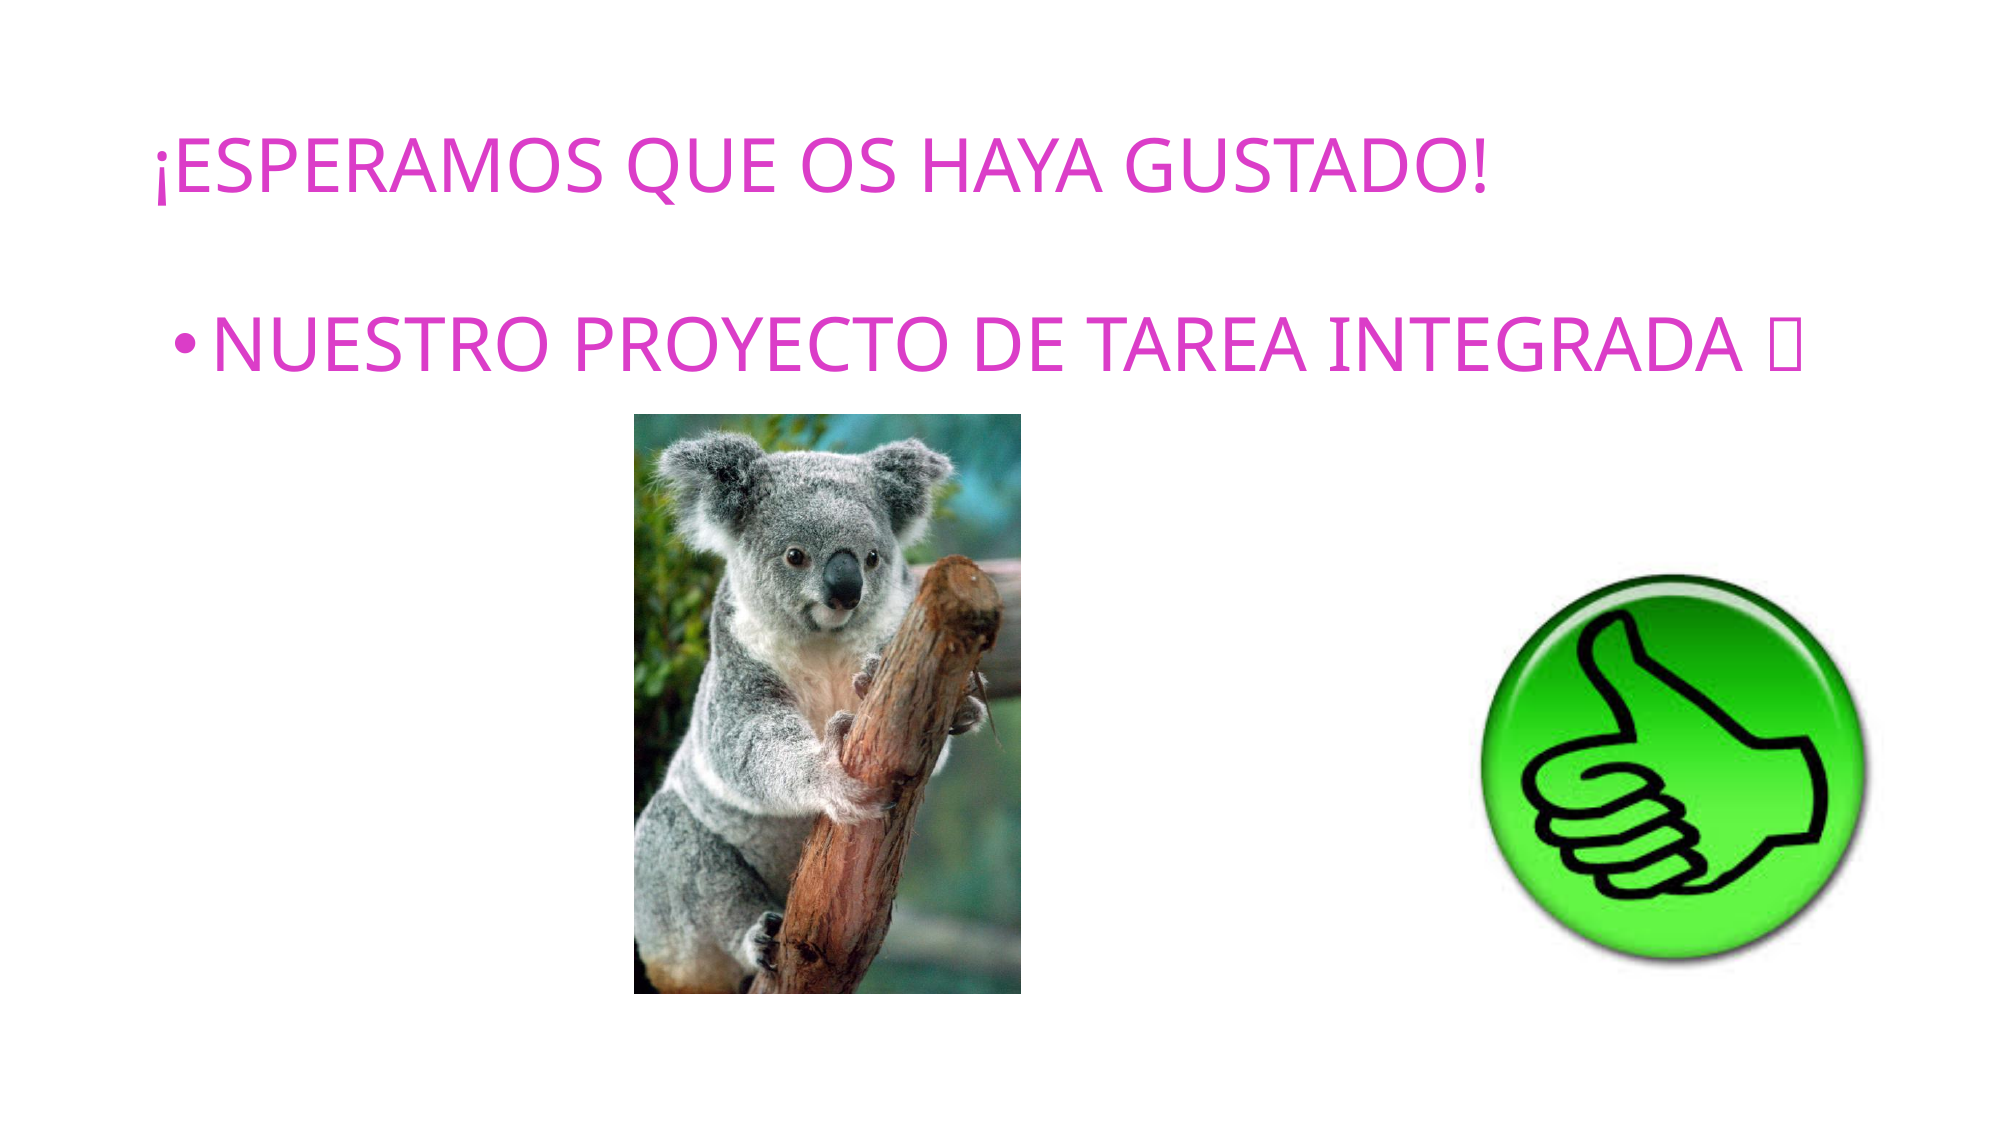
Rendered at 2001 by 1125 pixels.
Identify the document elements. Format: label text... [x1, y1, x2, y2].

picture [1436, 546, 1903, 1014]
title ¡ESPERAMOS QUE OS HAYA GUSTADO! [137, 59, 1863, 278]
picture [634, 414, 1021, 994]
list NUESTRO PROYECTO DE TAREA INTEGRADA  [157, 299, 1883, 1014]
